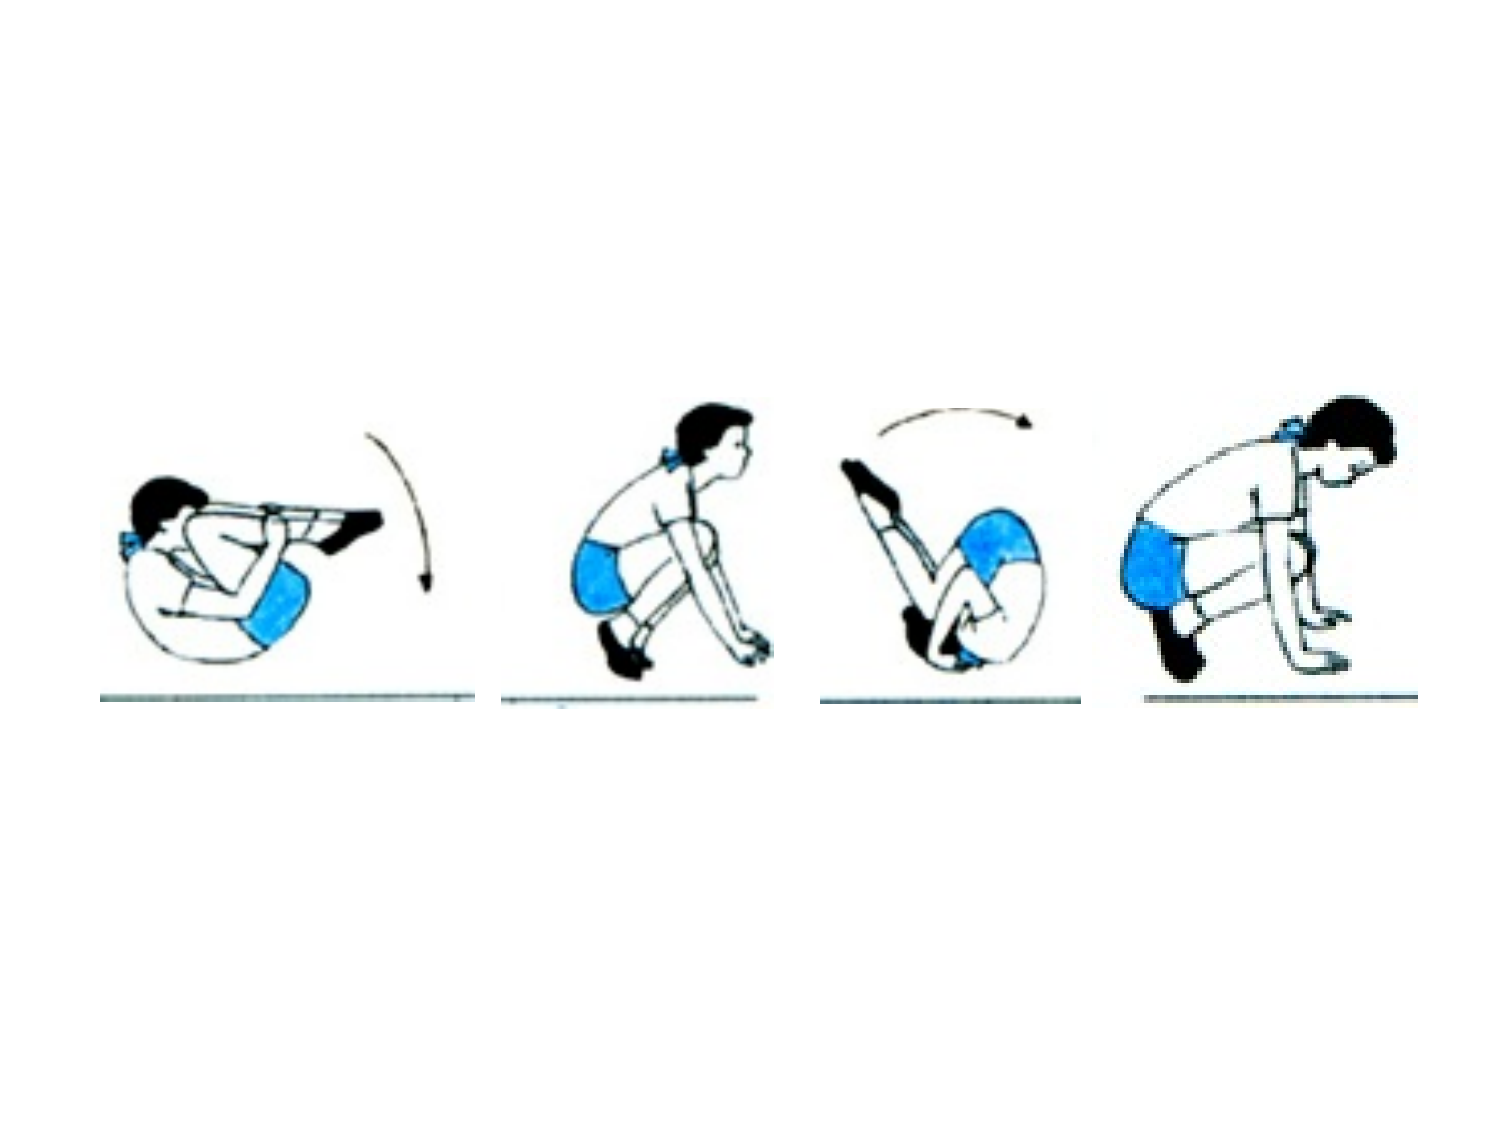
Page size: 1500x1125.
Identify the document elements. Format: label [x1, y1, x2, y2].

picture [1092, 326, 1418, 709]
picture [501, 396, 774, 710]
picture [100, 396, 475, 702]
picture [820, 408, 1081, 705]
